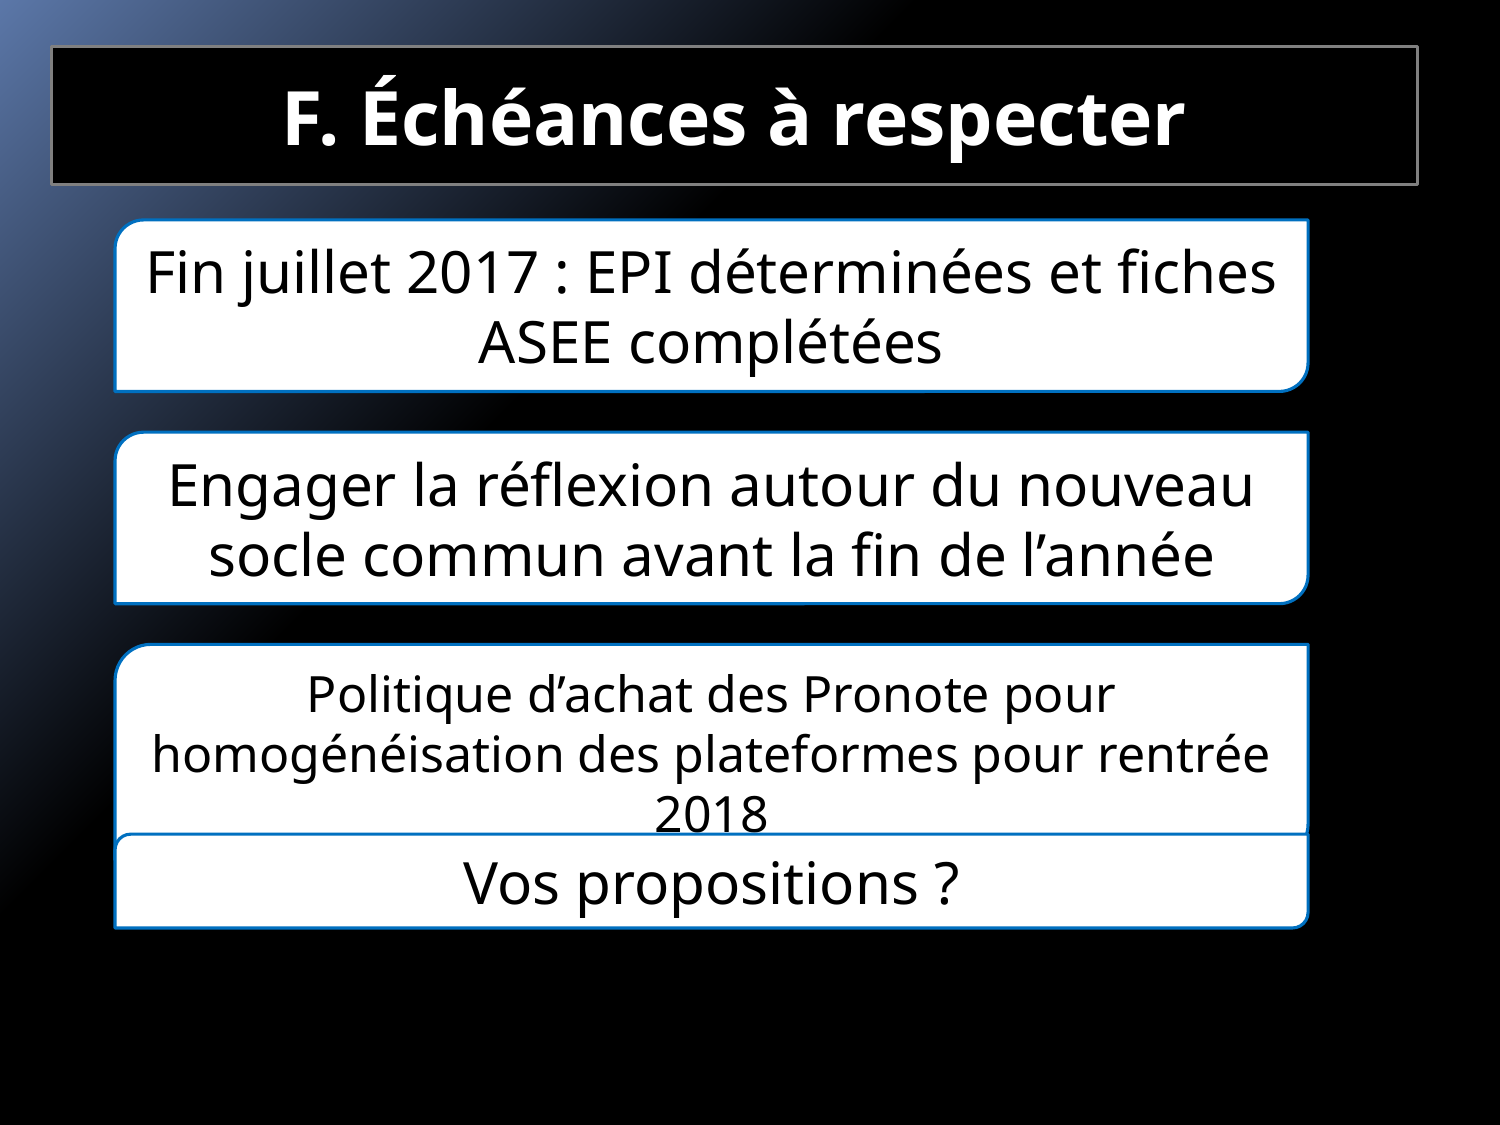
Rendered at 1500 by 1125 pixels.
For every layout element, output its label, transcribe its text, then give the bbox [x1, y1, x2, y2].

text_box Fin juillet 2017 : EPI déterminées et fiches ASEE complétées [113, 218, 1310, 394]
text_box Vos propositions ? [113, 832, 1310, 930]
text_box Politique d’achat des Pronote pour homogénéisation des plateformes pour rentrée 2018 [113, 642, 1310, 845]
text_box Engager la réflexion autour du nouveau socle commun avant la fin de l’année [113, 430, 1310, 606]
text_box F. Échéances à respecter [50, 45, 1419, 186]
